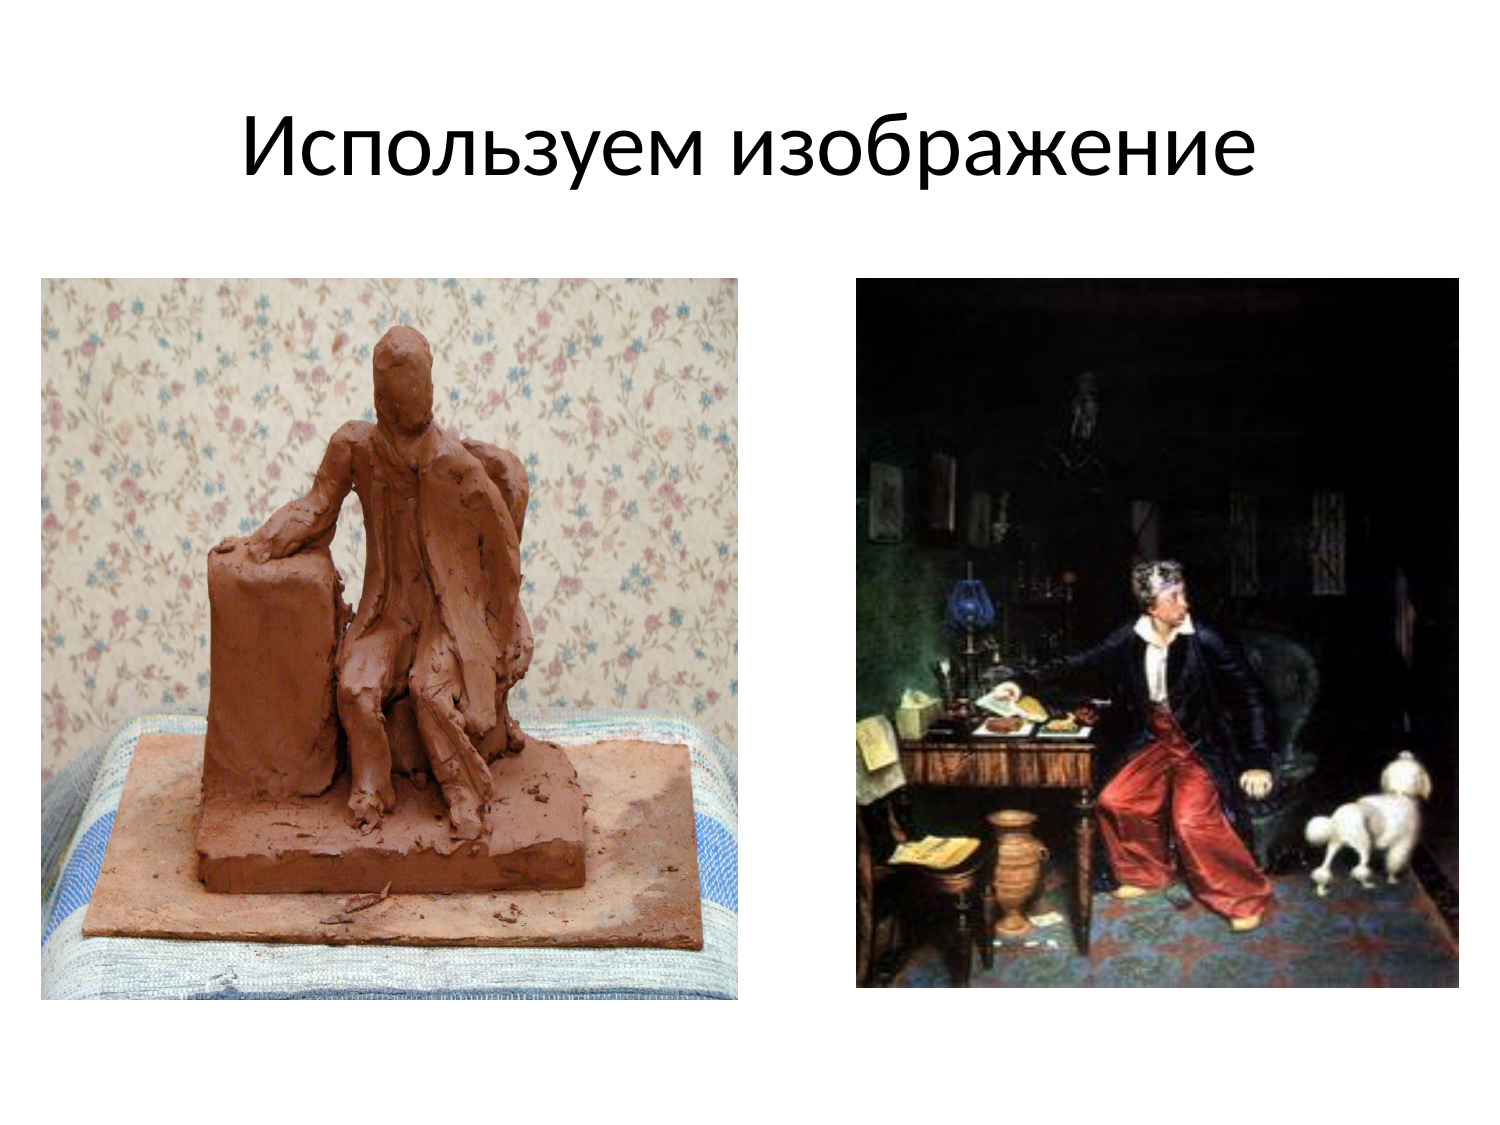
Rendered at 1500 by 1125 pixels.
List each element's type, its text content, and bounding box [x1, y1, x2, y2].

title Используем изображение [75, 45, 1425, 233]
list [40, 278, 738, 1000]
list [856, 278, 1459, 988]
